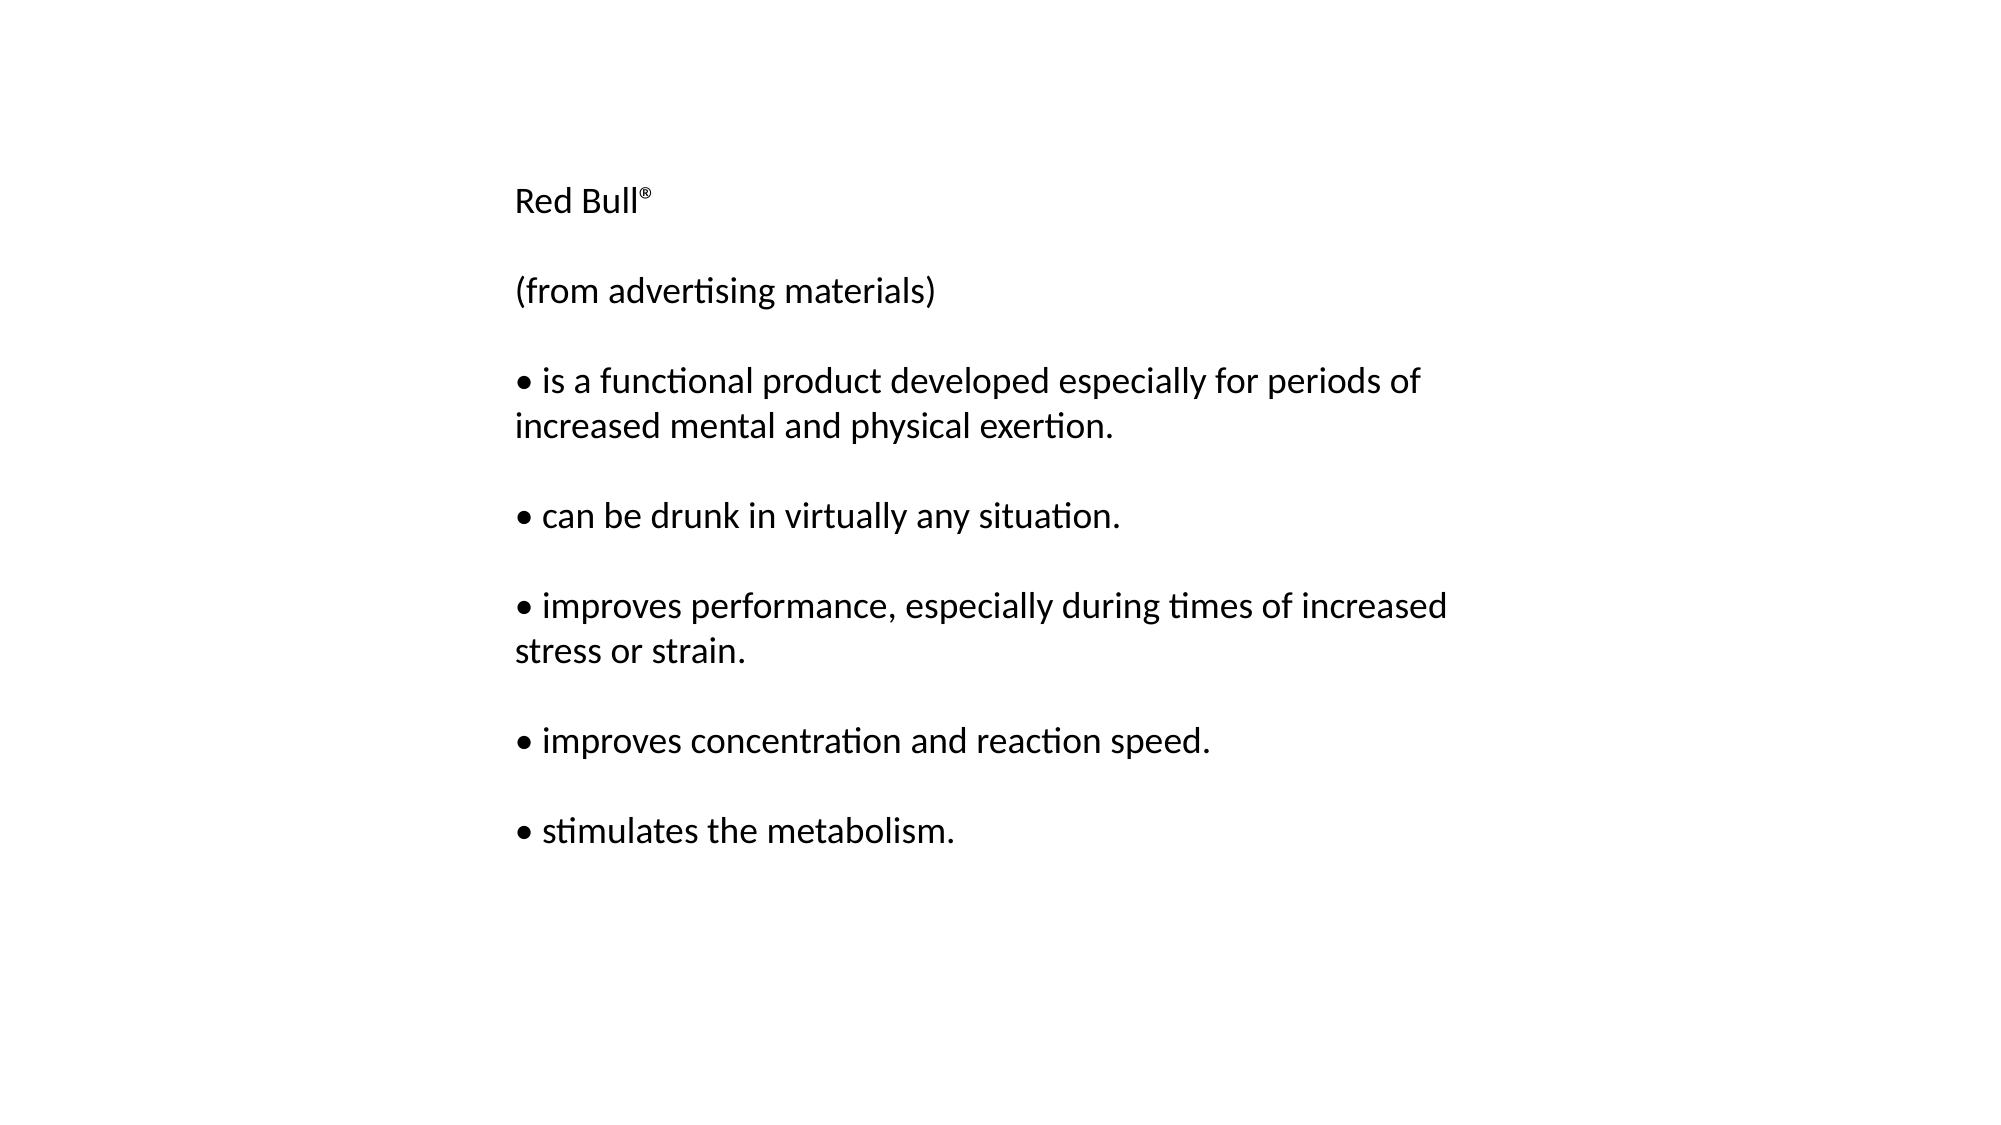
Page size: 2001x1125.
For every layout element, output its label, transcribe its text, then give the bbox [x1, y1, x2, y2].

text_box Red Bull® (from advertising materials) • is a functional product developed especially for periods of increased mental and physical exertion. • can be drunk in virtually any situation. • improves performance, especially during times of increased stress or strain. • improves concentration and reaction speed. • stimulates the metabolism. [500, 168, 1500, 859]
